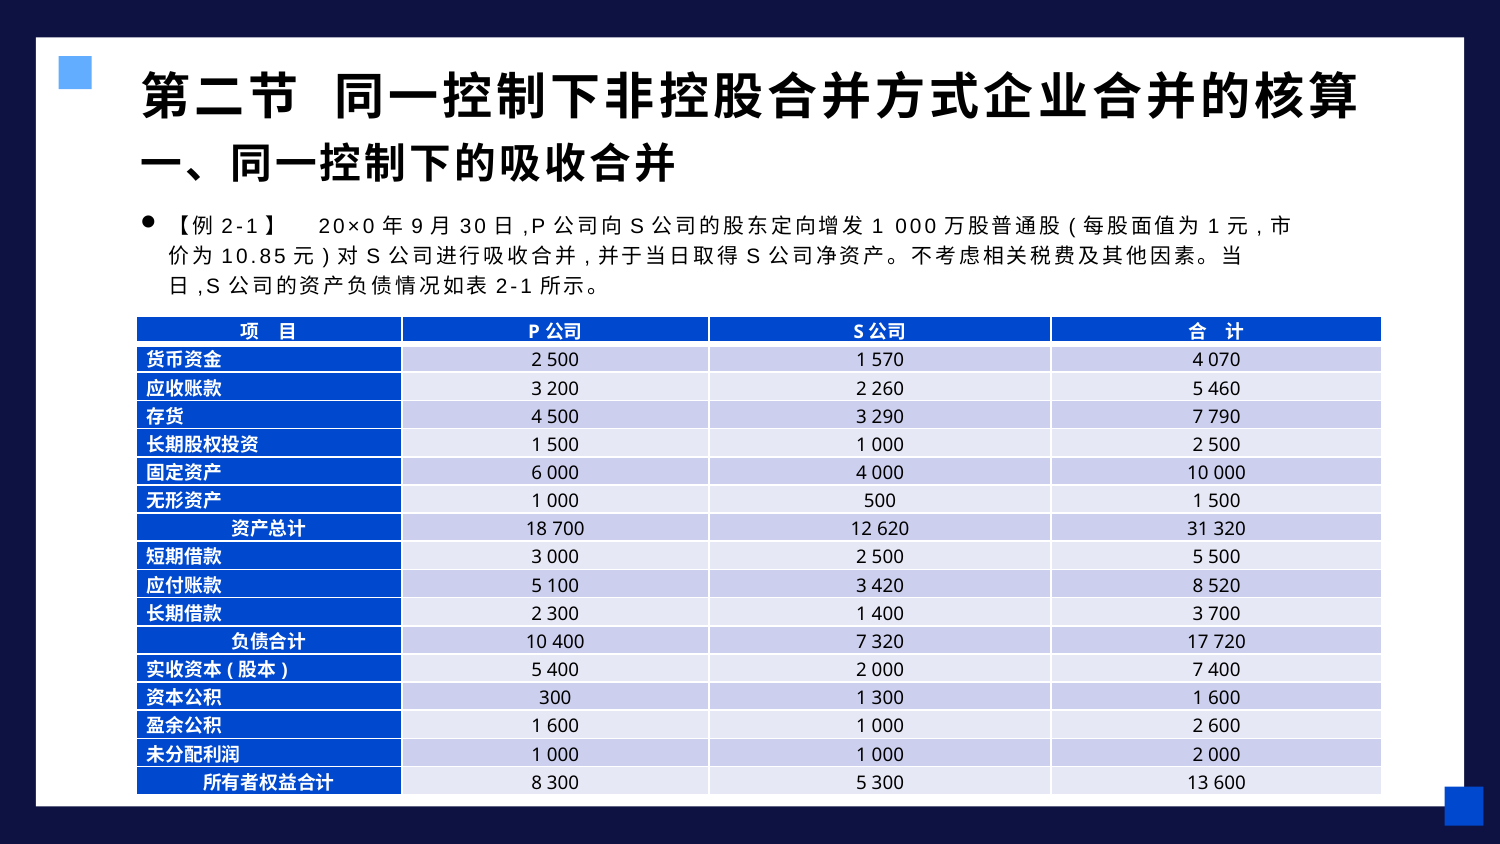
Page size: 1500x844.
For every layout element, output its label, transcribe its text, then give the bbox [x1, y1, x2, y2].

table_cell 10 400 [403, 627, 708, 653]
table_cell 存货 [137, 401, 401, 428]
table_cell 3 200 [403, 373, 708, 400]
list 一、同一控制下的吸收合并 【例2-1】 20×0年9月30日,P公司向S公司的股东定向增发1 000万股普通股(每股面值为1元,市价为10.85元)对S公司进行吸收合并,并于当日取得S公司净资产。不考虑相关税费及其他因素。当日,S公司的资产负债情况如表2-1所示。 [123, 126, 1309, 551]
table_cell 5 400 [403, 655, 708, 681]
table_cell 1 500 [403, 429, 708, 456]
table_header S公司 [710, 317, 1050, 341]
table_cell 10 000 [1052, 458, 1381, 484]
table_cell 13 600 [1052, 767, 1381, 794]
table_cell 盈余公积 [137, 711, 401, 738]
table_cell 2 300 [403, 598, 708, 625]
table_cell 2 500 [403, 347, 708, 371]
table_cell 1 000 [403, 739, 708, 766]
table_cell 1 000 [710, 429, 1050, 456]
table_header P公司 [403, 317, 708, 341]
table_cell 1 300 [710, 683, 1050, 709]
table_cell 5 300 [710, 767, 1050, 794]
table_cell 1 000 [710, 739, 1050, 766]
table_cell 31 320 [1052, 514, 1381, 540]
table_cell 4 070 [1052, 347, 1381, 371]
title 第二节 同一控制下非控股合并方式企业合并的核算 [123, 43, 1424, 133]
table_cell 3 700 [1052, 598, 1381, 625]
table_cell 未分配利润 [137, 739, 401, 766]
table_cell 1 600 [403, 711, 708, 738]
table_cell 4 500 [403, 401, 708, 428]
table_cell 1 400 [710, 598, 1050, 625]
table_cell 2 500 [1052, 429, 1381, 456]
table_cell 1 500 [1052, 486, 1381, 512]
table_cell 无形资产 [137, 486, 401, 512]
table_cell 2 600 [1052, 711, 1381, 738]
table_cell 1 000 [710, 711, 1050, 738]
table_header 项 目 [137, 317, 401, 341]
table_cell 所有者权益合计 [137, 767, 401, 794]
table_cell 资产总计 [137, 514, 401, 540]
table_cell 实收资本(股本) [137, 655, 401, 681]
table_cell 5 460 [1052, 373, 1381, 400]
table_cell 2 260 [710, 373, 1050, 400]
table_cell 7 400 [1052, 655, 1381, 681]
table_cell 12 620 [710, 514, 1050, 540]
table_cell 2 000 [1052, 739, 1381, 766]
table_cell 3 000 [403, 542, 708, 569]
table_cell 8 520 [1052, 570, 1381, 597]
table_cell 长期股权投资 [137, 429, 401, 456]
table_cell 货币资金 [137, 347, 401, 371]
table_cell 3 420 [710, 570, 1050, 597]
table_cell 资本公积 [137, 683, 401, 709]
table_cell 短期借款 [137, 542, 401, 569]
table_cell 6 000 [403, 458, 708, 484]
table_cell 7 790 [1052, 401, 1381, 428]
table_header 合 计 [1052, 317, 1381, 341]
table_cell 1 000 [403, 486, 708, 512]
table_cell 17 720 [1052, 627, 1381, 653]
table_cell 8 300 [403, 767, 708, 794]
table_cell 应付账款 [137, 570, 401, 597]
table_cell 1 600 [1052, 683, 1381, 709]
table_cell 18 700 [403, 514, 708, 540]
table_cell 300 [403, 683, 708, 709]
table_cell 固定资产 [137, 458, 401, 484]
table_cell 2 500 [710, 542, 1050, 569]
table_cell 2 000 [710, 655, 1050, 681]
table_cell 7 320 [710, 627, 1050, 653]
table_cell 1 570 [710, 347, 1050, 371]
table_cell 500 [710, 486, 1050, 512]
table_cell 4 000 [710, 458, 1050, 484]
table_cell 长期借款 [137, 598, 401, 625]
table_cell 应收账款 [137, 373, 401, 400]
table_cell 5 100 [403, 570, 708, 597]
table_cell 5 500 [1052, 542, 1381, 569]
table_cell 负债合计 [137, 627, 401, 653]
table_cell 3 290 [710, 401, 1050, 428]
